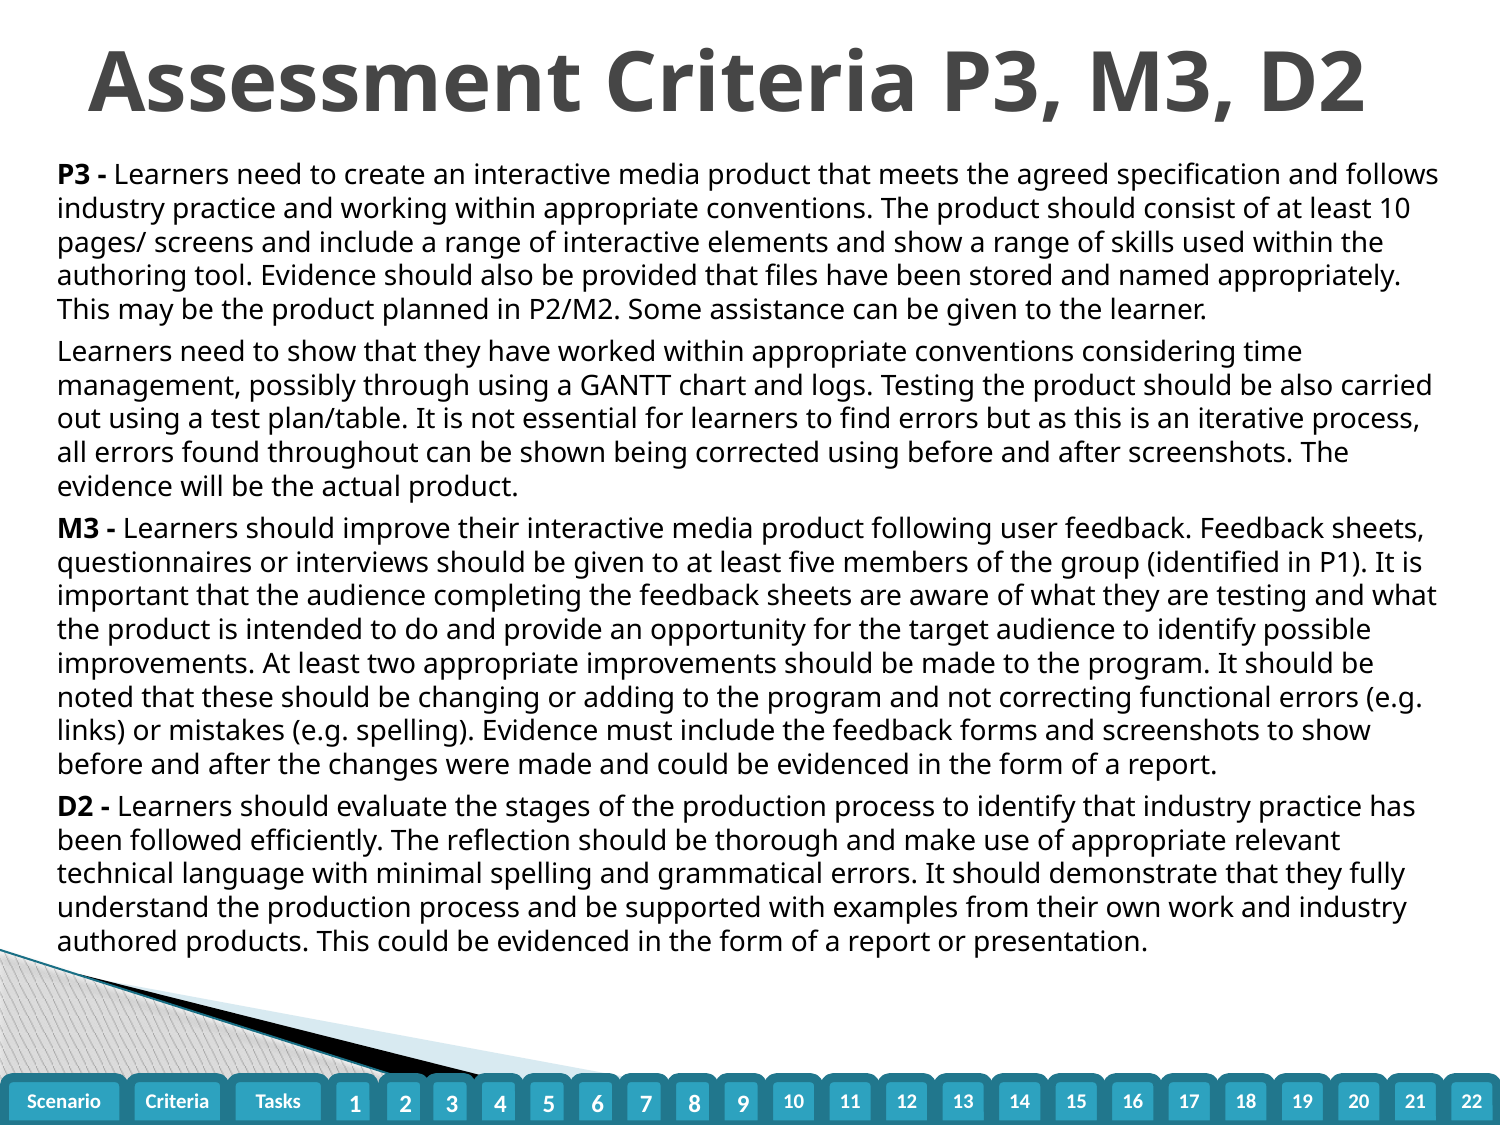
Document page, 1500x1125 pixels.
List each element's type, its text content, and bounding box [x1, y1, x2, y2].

title Assessment Criteria P3, M3, D2 [73, 19, 1424, 138]
list P3 - Learners need to create an interactive media product that meets the agreed specification and follows industry practice and working within appropriate conventions. The product should consist of at least 10 pages/ screens and include a range of interactive elements and show a range of skills used within the authoring tool. Evidence should also be provided that files have been stored and named appropriately. This may be the product planned in P2/M2. Some assistance can be given to the learner. Learners need to show that they have worked within appropriate conventions considering time management, possibly through using a GANTT chart and logs. Testing the product should be also carried out using a test plan/table. It is not essential for learners to find errors but as this is an iterative process, all errors found throughout can be shown being corrected using before and after screenshots. The evidence will be the actual product. M3 - Learners should improve their interactive media product following user feedback. Feedback sheets, questionnaires or interviews should be given to at least five members of the group (identified in P1). It is important that the audience completing the feedback sheets are aware of what they are testing and what the product is intended to do and provide an opportunity for the target audience to identify possible improvements. At least two appropriate improvements should be made to the program. It should be noted that these should be changing or adding to the program and not correcting functional errors (e.g. links) or mistakes (e.g. spelling). Evidence must include the feedback forms and screenshots to show before and after the changes were made and could be evidenced in the form of a report. D2 - Learners should evaluate the stages of the production process to identify that industry practice has been followed efficiently. The reflection should be thorough and make use of appropriate relevant technical language with minimal spelling and grammatical errors. It should demonstrate that they fully understand the production process and be supported with examples from their own work and industry authored products. This could be evidenced in the form of a report or presentation. [41, 149, 1471, 1059]
